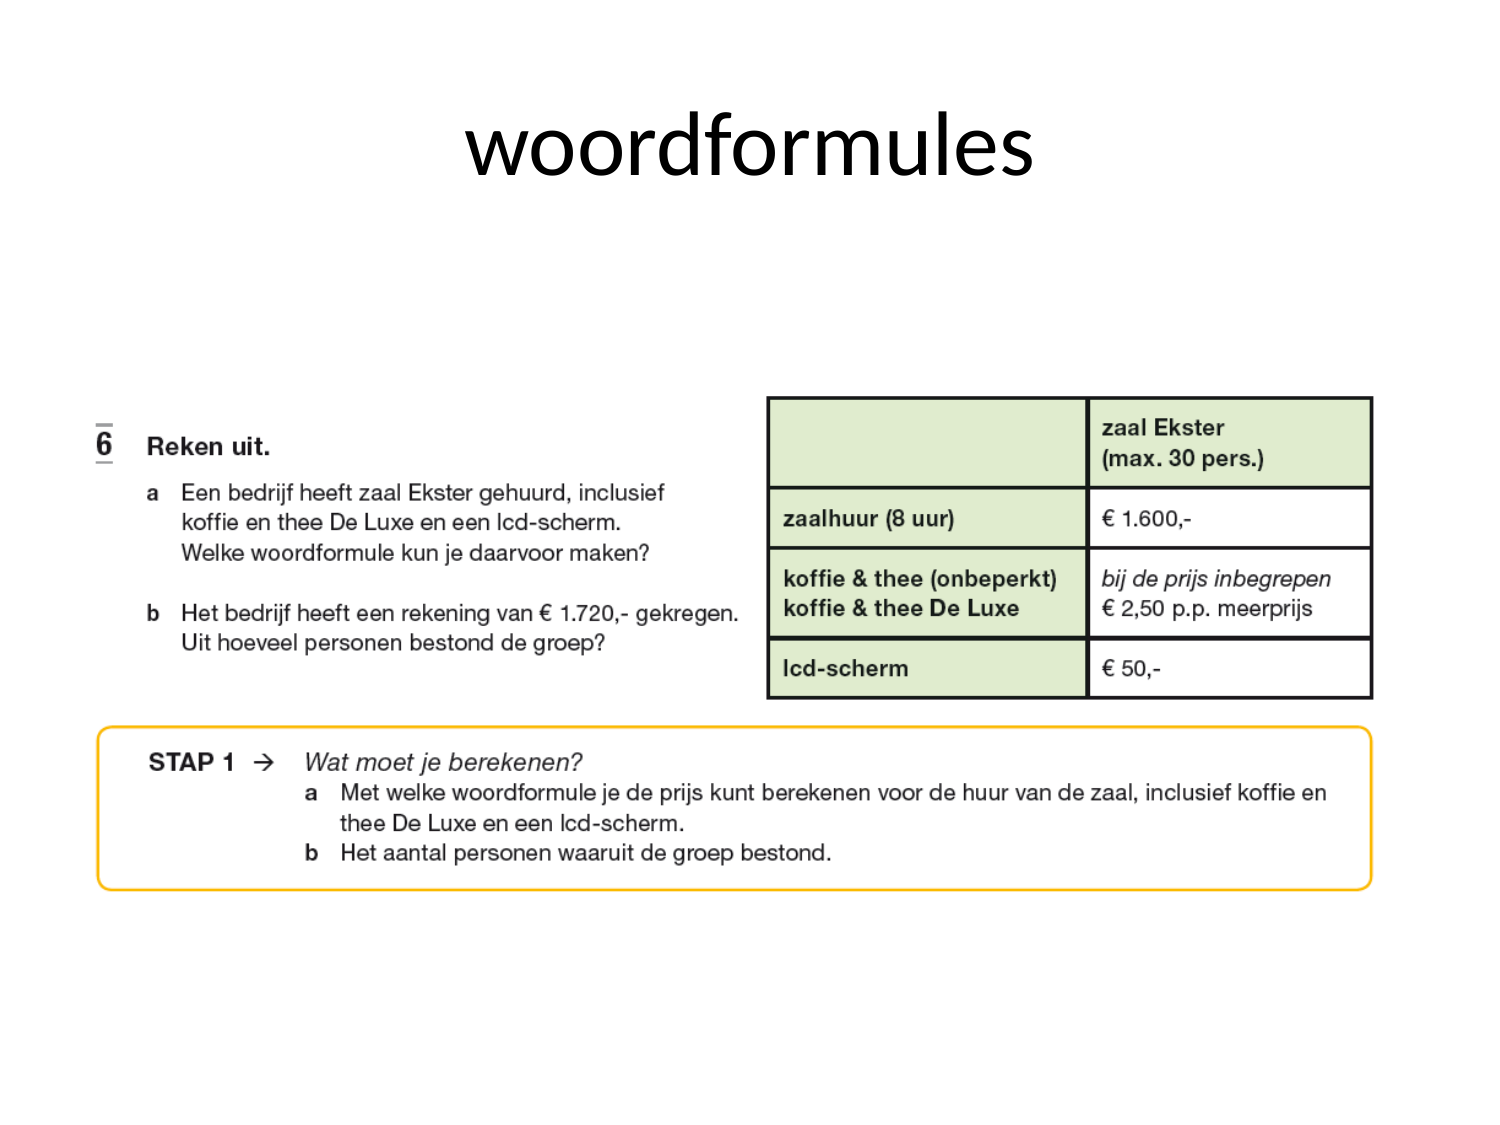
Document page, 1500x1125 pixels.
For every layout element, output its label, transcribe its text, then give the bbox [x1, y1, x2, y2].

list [74, 367, 1426, 900]
title woordformules [75, 45, 1425, 233]
